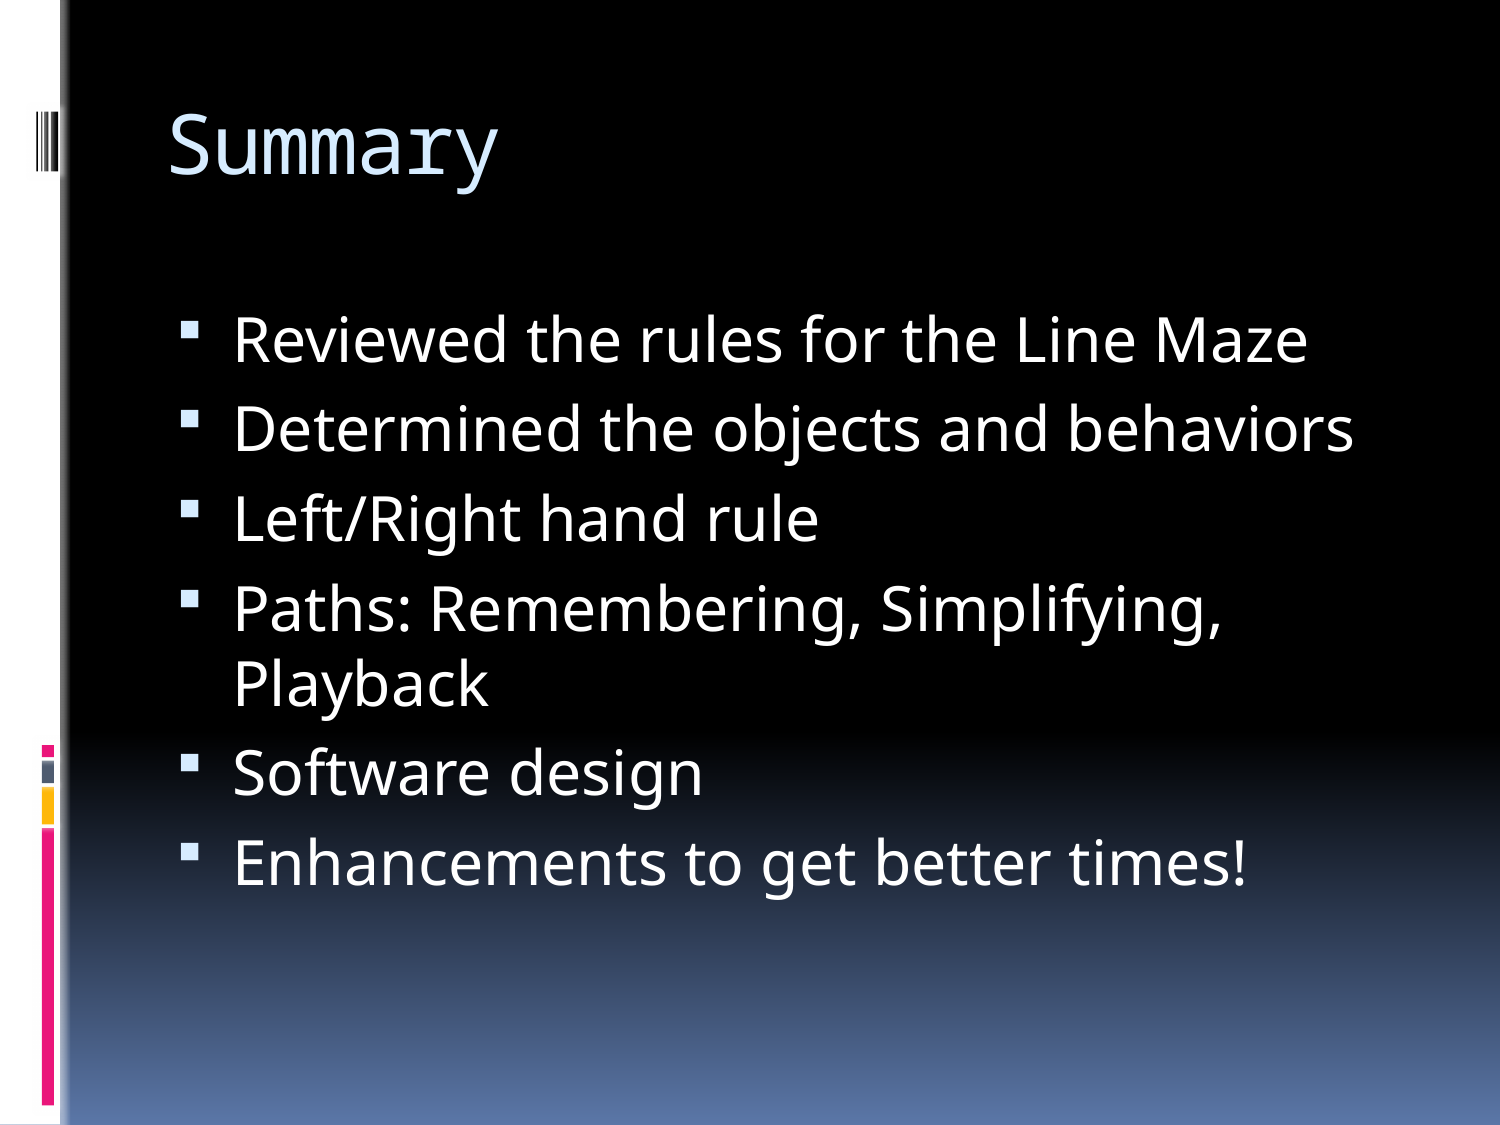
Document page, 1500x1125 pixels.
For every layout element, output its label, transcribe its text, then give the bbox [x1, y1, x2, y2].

title Summary [150, 83, 1425, 234]
list Reviewed the rules for the Line Maze Determined the objects and behaviors Left/Right hand rule Paths: Remembering, Simplifying, Playback Software design Enhancements to get better times! [150, 292, 1425, 1043]
